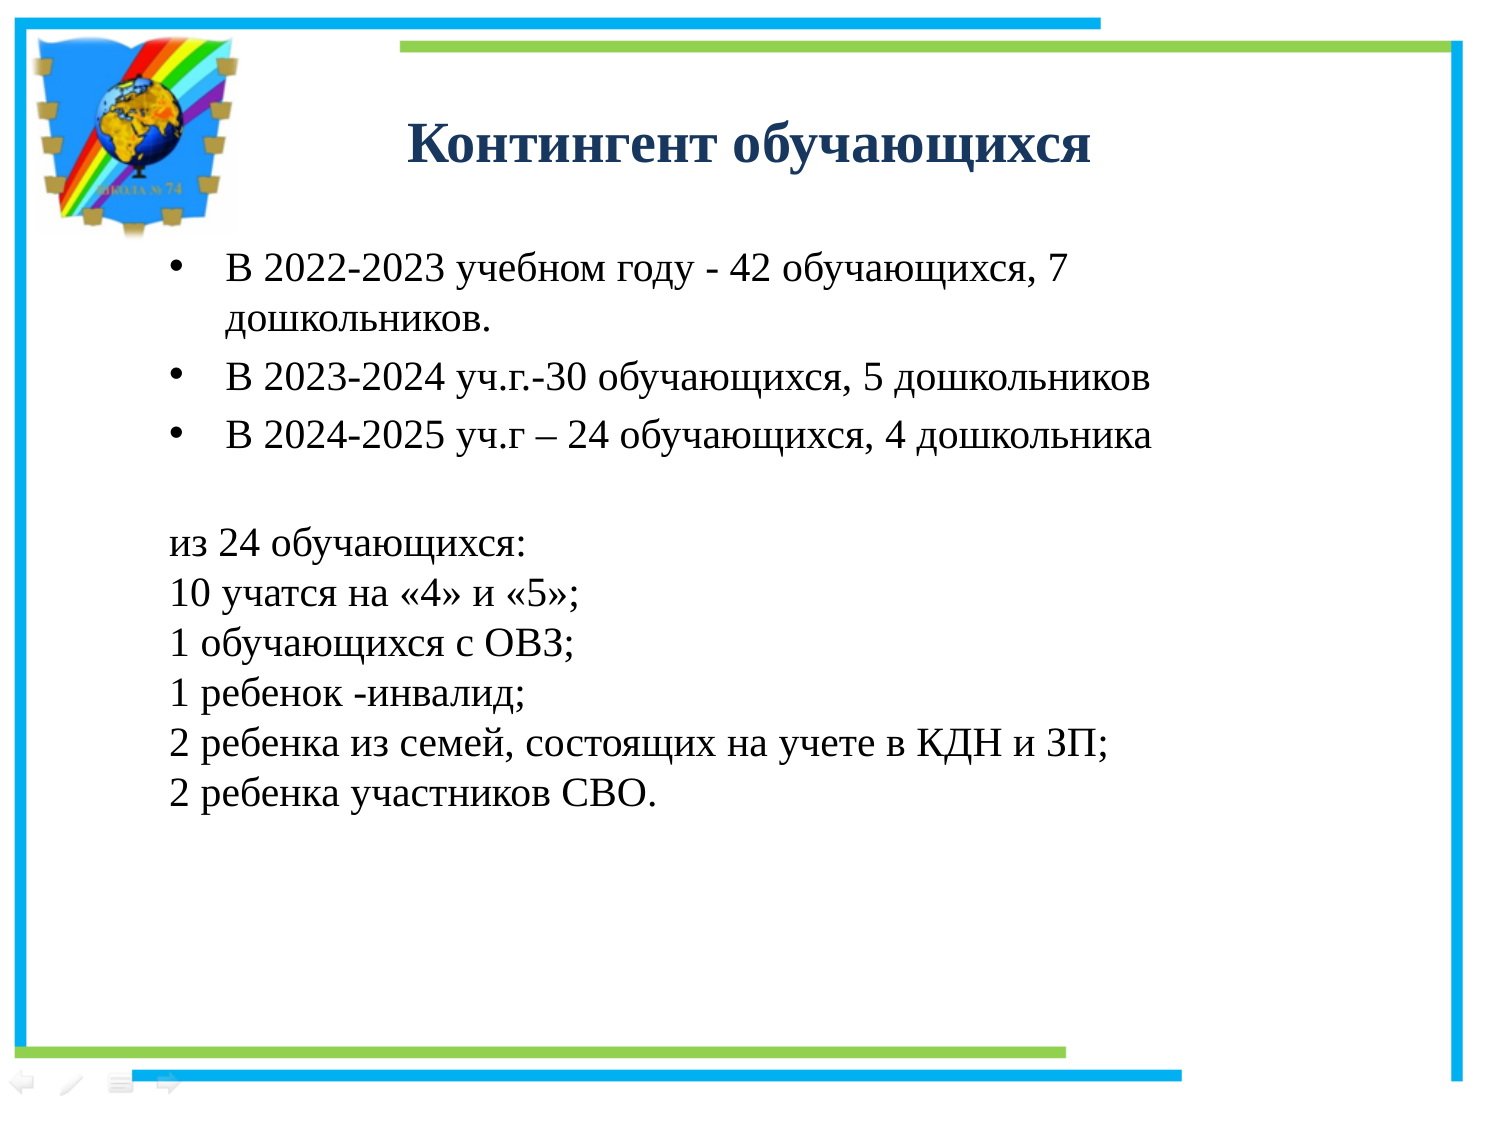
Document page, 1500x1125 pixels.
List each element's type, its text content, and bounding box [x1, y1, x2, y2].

title Контингент обучающихся [74, 44, 1426, 233]
list В 2022-2023 учебном году - 42 обучающихся, 7 дошкольников. В 2023-2024 уч.г.-30 обучающихся, 5 дошкольников В 2024-2025 уч.г – 24 обучающихся, 4 дошкольника из 24 обучающихся: 10 учатся на «4» и «5»; 1 обучающихся с ОВЗ; 1 ребенок -инвалид; 2 ребенка из семей, состоящих на учете в КДН и ЗП; 2 ребенка участников СВО. [153, 232, 1347, 976]
picture [0, 0, 1477, 1112]
